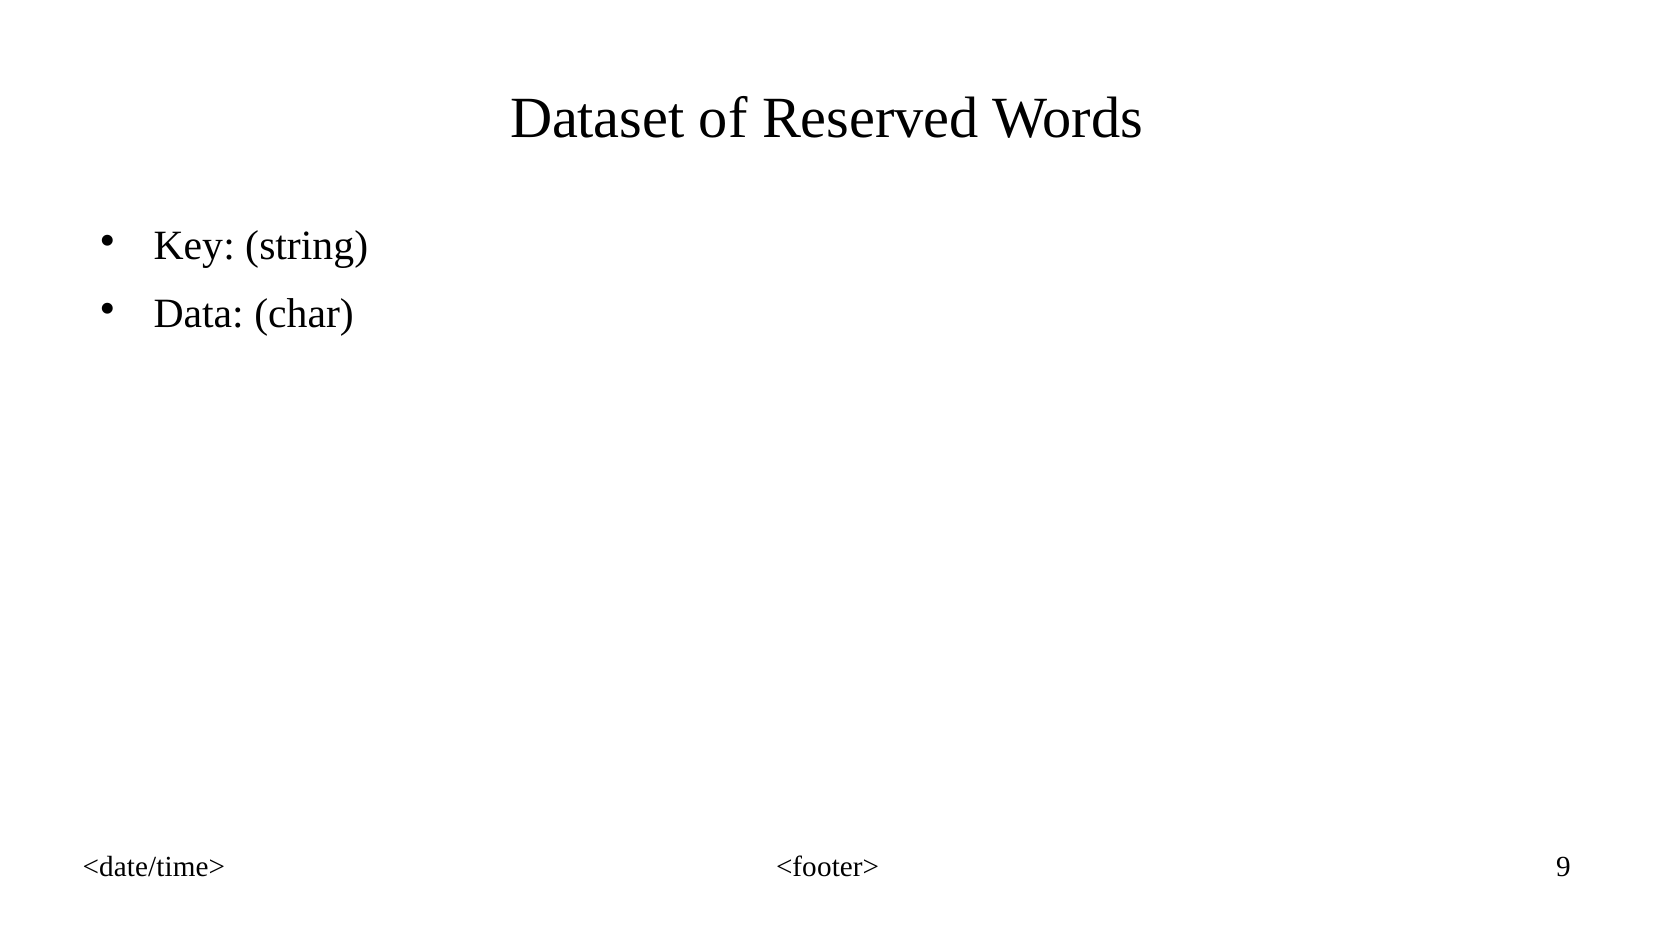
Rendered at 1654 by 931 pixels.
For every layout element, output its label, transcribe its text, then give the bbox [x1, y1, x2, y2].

text_box Key: (string) Data: (char) [82, 217, 1571, 758]
text_box Dataset of Reserved Words [82, 37, 1571, 193]
